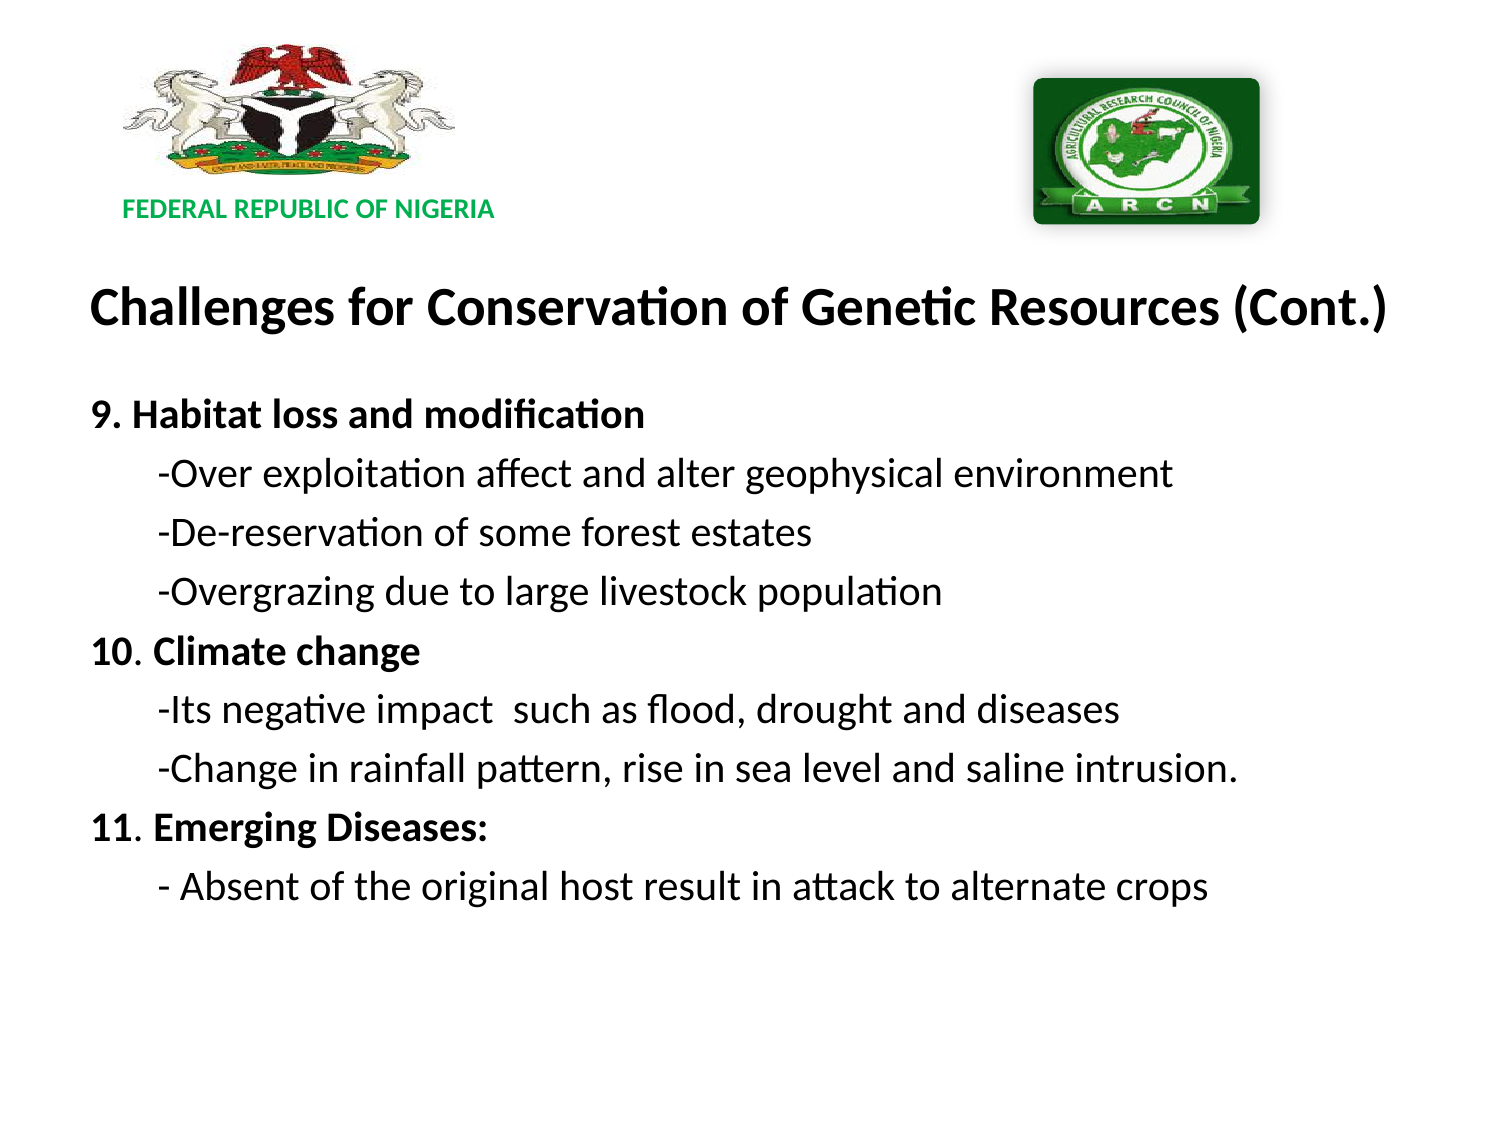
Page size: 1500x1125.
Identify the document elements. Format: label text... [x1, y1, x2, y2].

title FEDERAL REPUBLIC OF NIGERIA [75, 45, 1425, 233]
picture [123, 43, 455, 175]
list Challenges for Conservation of Genetic Resources (Cont.) 9. Habitat loss and modification -Over exploitation affect and alter geophysical environment -De-reservation of some forest estates -Overgrazing due to large livestock population 10. Climate change -Its negative impact such as flood, drought and diseases -Change in rainfall pattern, rise in sea level and saline intrusion. 11. Emerging Diseases: - Absent of the original host result in attack to alternate crops [75, 262, 1425, 1005]
picture [1033, 77, 1260, 225]
